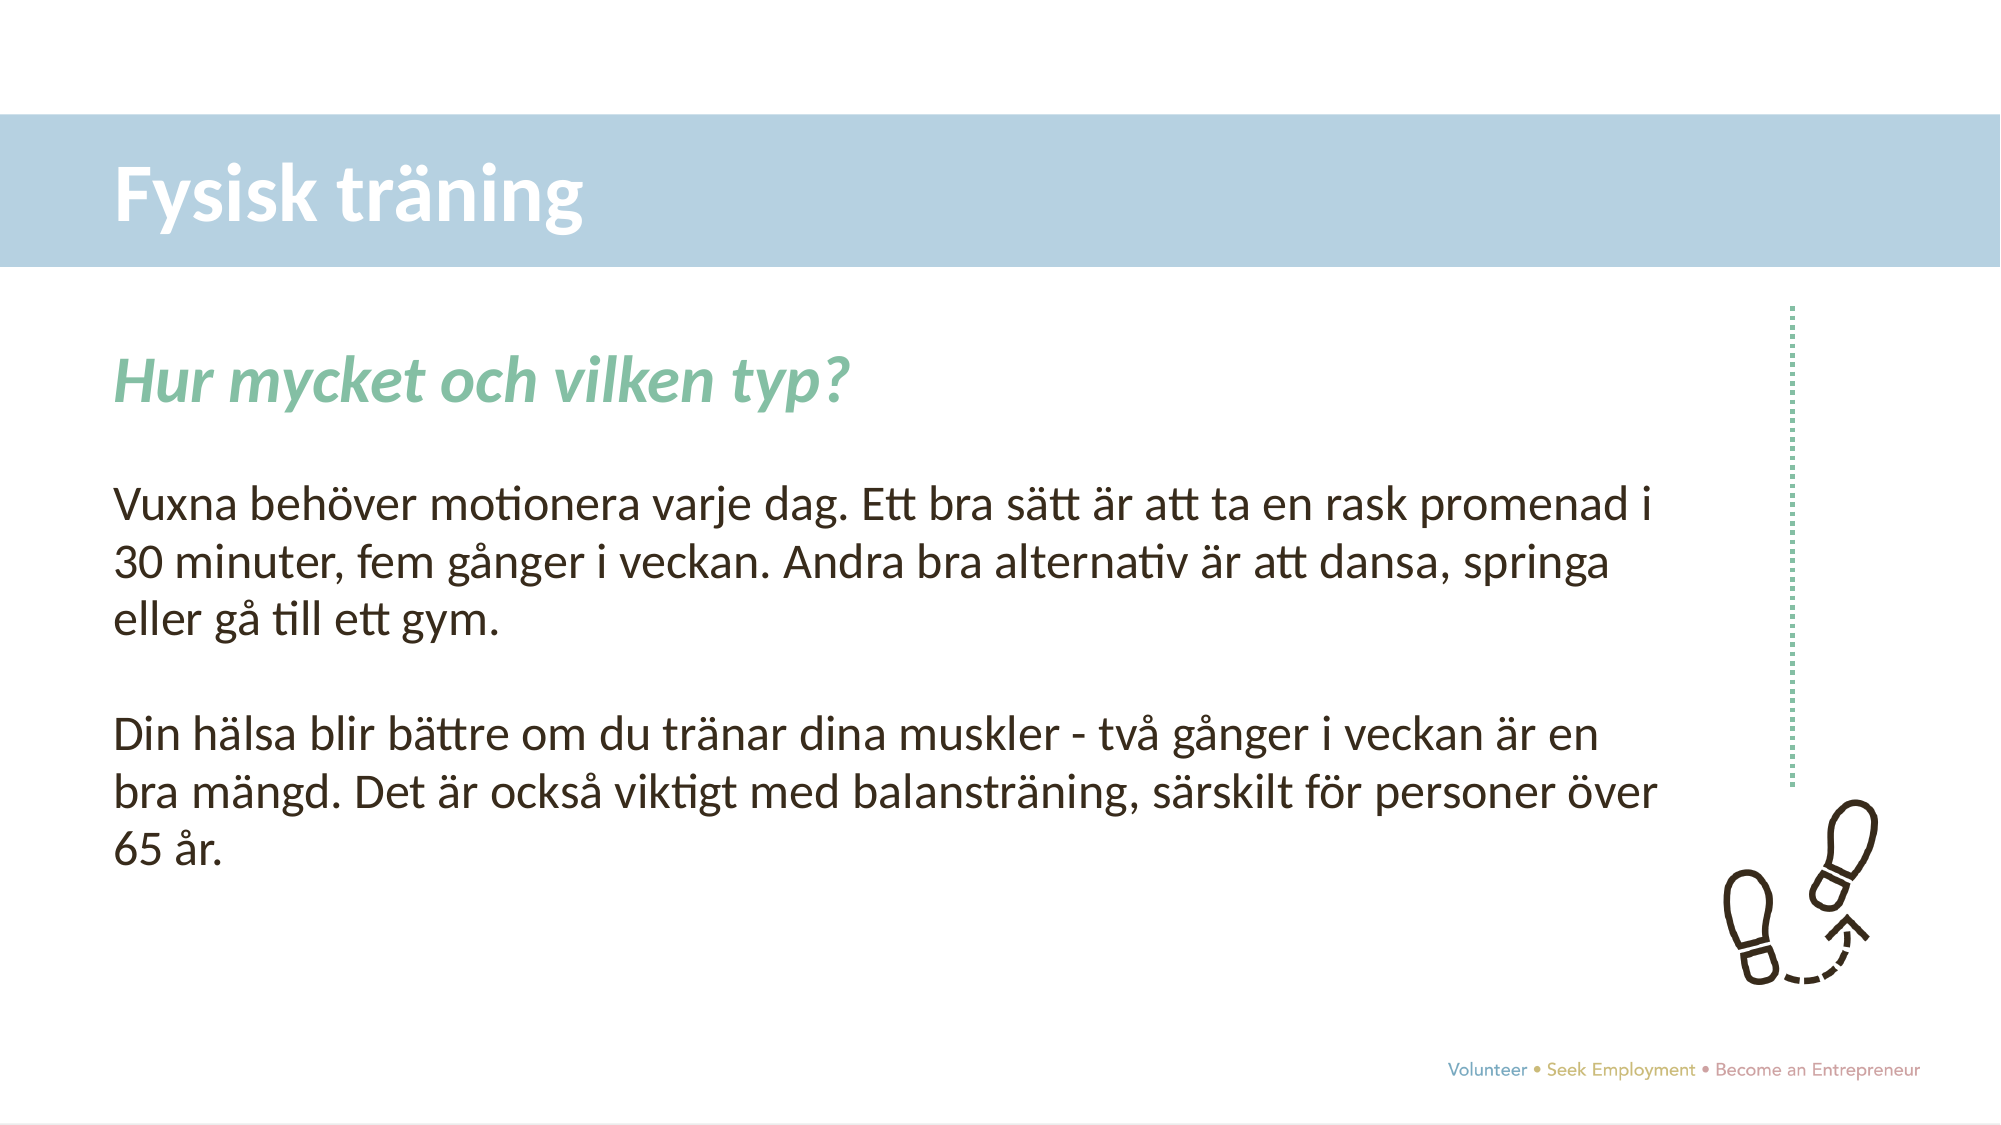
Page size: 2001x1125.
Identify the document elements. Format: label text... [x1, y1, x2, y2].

picture [1696, 787, 1906, 997]
text_box Hur mycket och vilken typ? Vuxna behöver motionera varje dag. Ett bra sätt är att ta en rask promenad i 30 minuter, fem gånger i veckan. Andra bra alternativ är att dansa, springa eller gå till ett gym. Din hälsa blir bättre om du tränar dina muskler - två gånger i veckan är en bra mängd. Det är också viktigt med balansträning, särskilt för personer över 65 år. [98, 350, 1693, 975]
picture [1418, 1046, 1971, 1103]
text_box [0, 113, 2000, 268]
text_box Fysisk träning [99, 147, 1312, 290]
